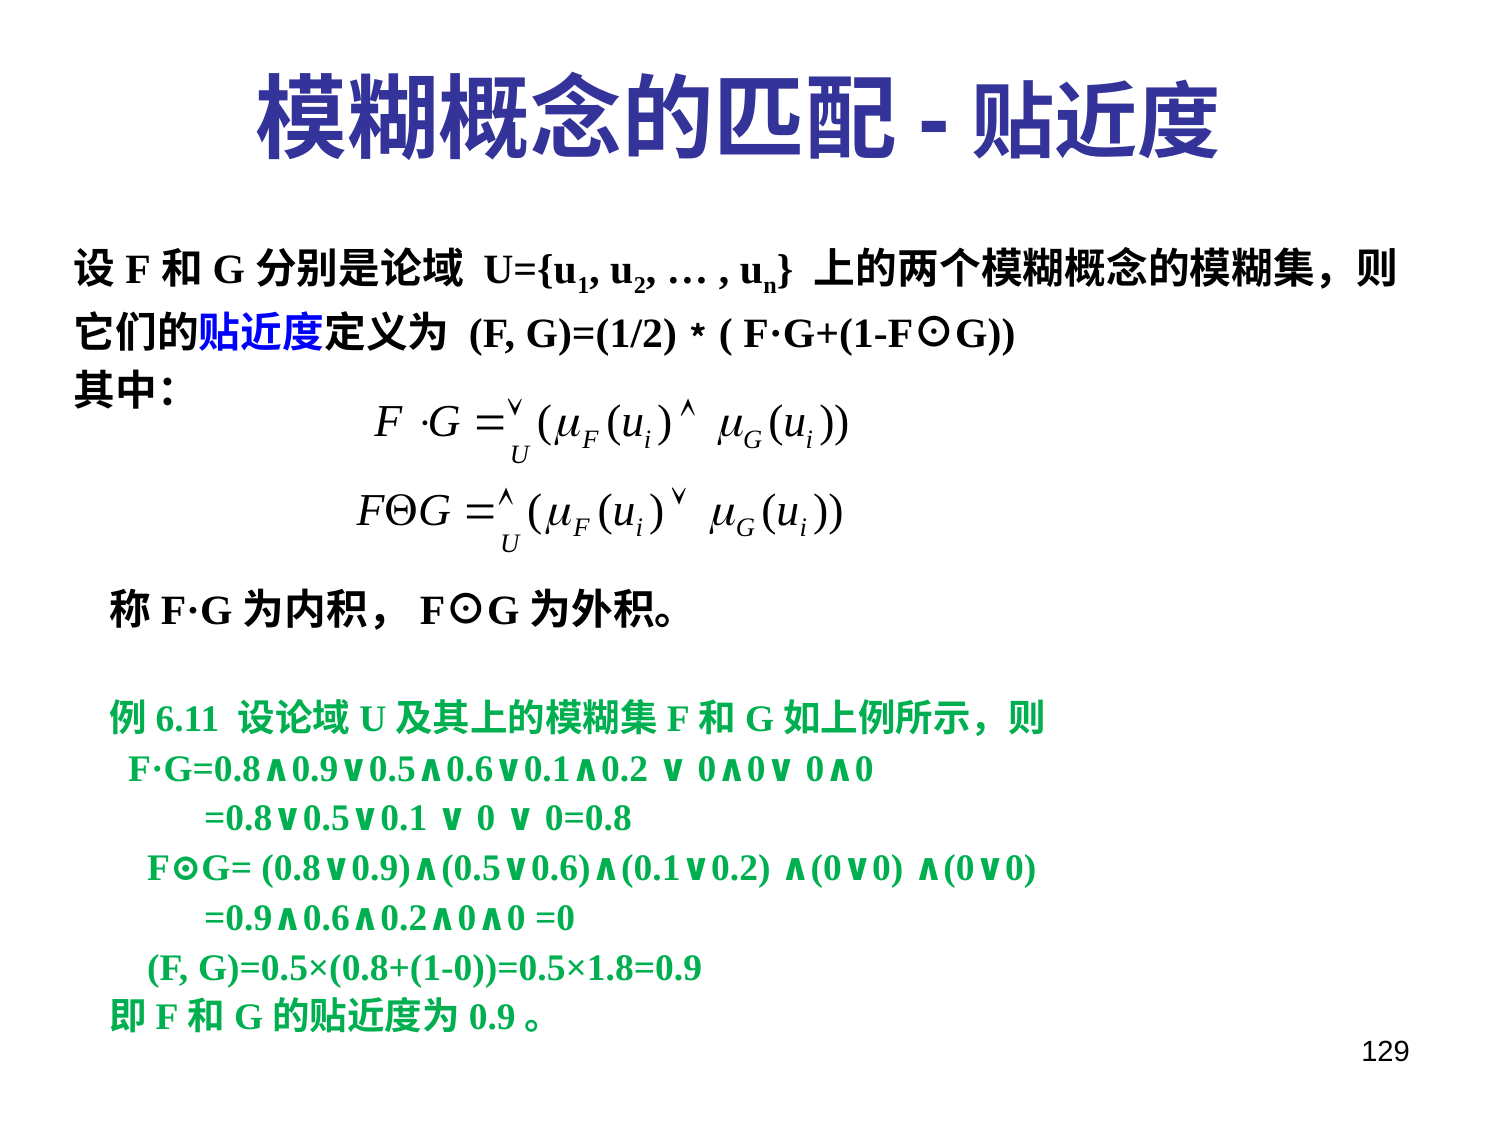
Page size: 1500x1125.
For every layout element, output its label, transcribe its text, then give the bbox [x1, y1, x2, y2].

text_box 设F和G分别是论域 U={u1, u2, … , un} 上的两个模糊概念的模糊集，则它们的贴近度定义为 (F, G)=(1/2)﹡( F·G+(1-F⊙G)) 其中： [58, 225, 1447, 421]
slide_number 129 [1074, 1045, 1425, 1103]
text_box 模糊概念的匹配-贴近度 [141, 0, 1335, 178]
text_box 称F·G为内积，F⊙G为外积。 例6.11 设论域U及其上的模糊集F和G如上例所示，则 F·G=0.8∧0.9∨0.5∧0.6∨0.1∧0.2 ∨ 0∧0∨ 0∧0 =0.8∨0.5∨0.1 ∨ 0 ∨ 0=0.8 F⊙G= (0.8∨0.9)∧(0.5∨0.6)∧(0.1∨0.2) ∧(0∨0) ∧(0∨0) =0.9∧0.6∧0.2∧0∧0 =0 (F, G)=0.5×(0.8+(1-0))=0.5×1.8=0.9 即F和G的贴近度为0.9。 [94, 572, 1430, 1045]
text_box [348, 479, 851, 564]
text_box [365, 390, 857, 476]
